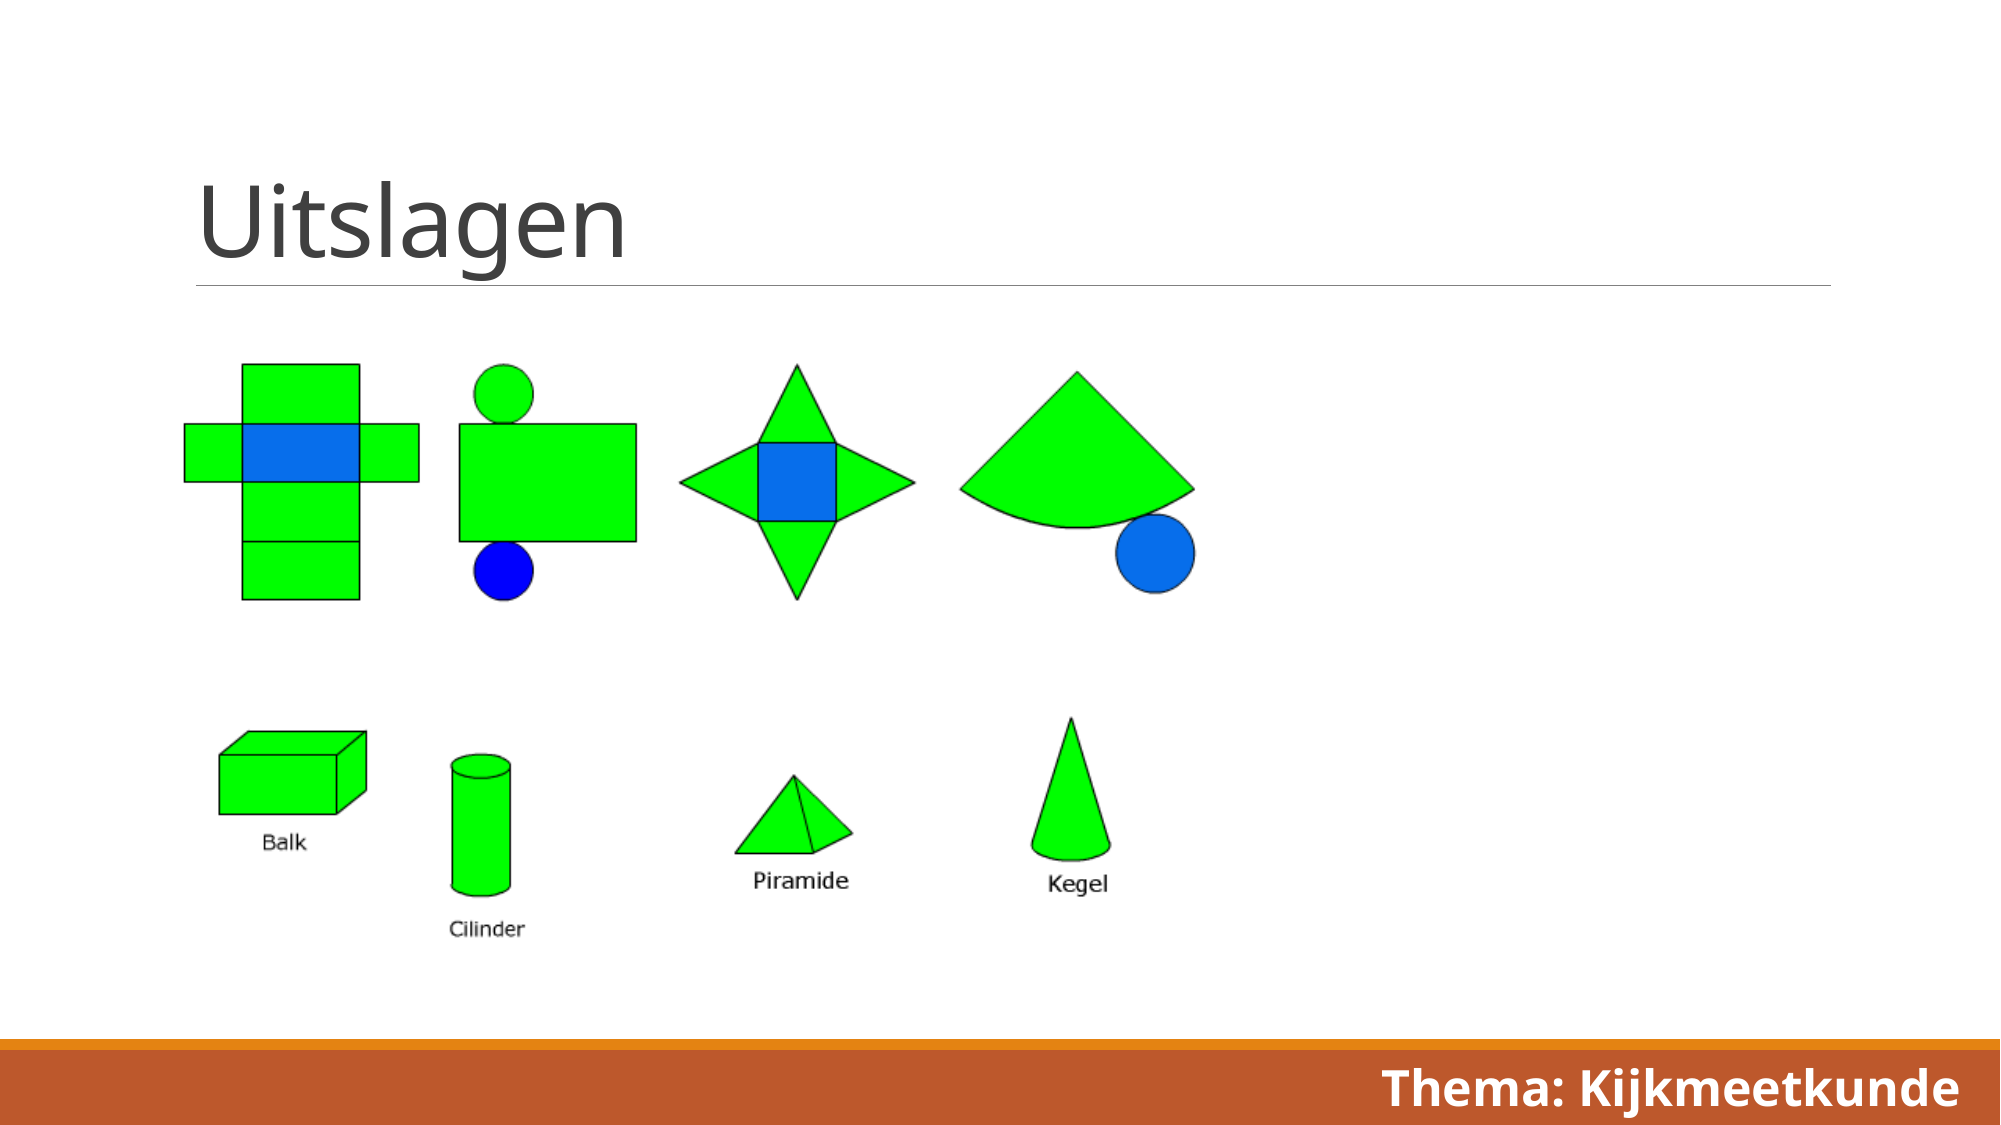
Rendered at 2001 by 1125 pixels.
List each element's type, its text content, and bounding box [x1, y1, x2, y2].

title Uitslagen [180, 47, 1830, 285]
picture [169, 345, 1207, 608]
text_box Thema: Kijkmeetkunde [1356, 1049, 1986, 1124]
picture [199, 708, 1154, 951]
